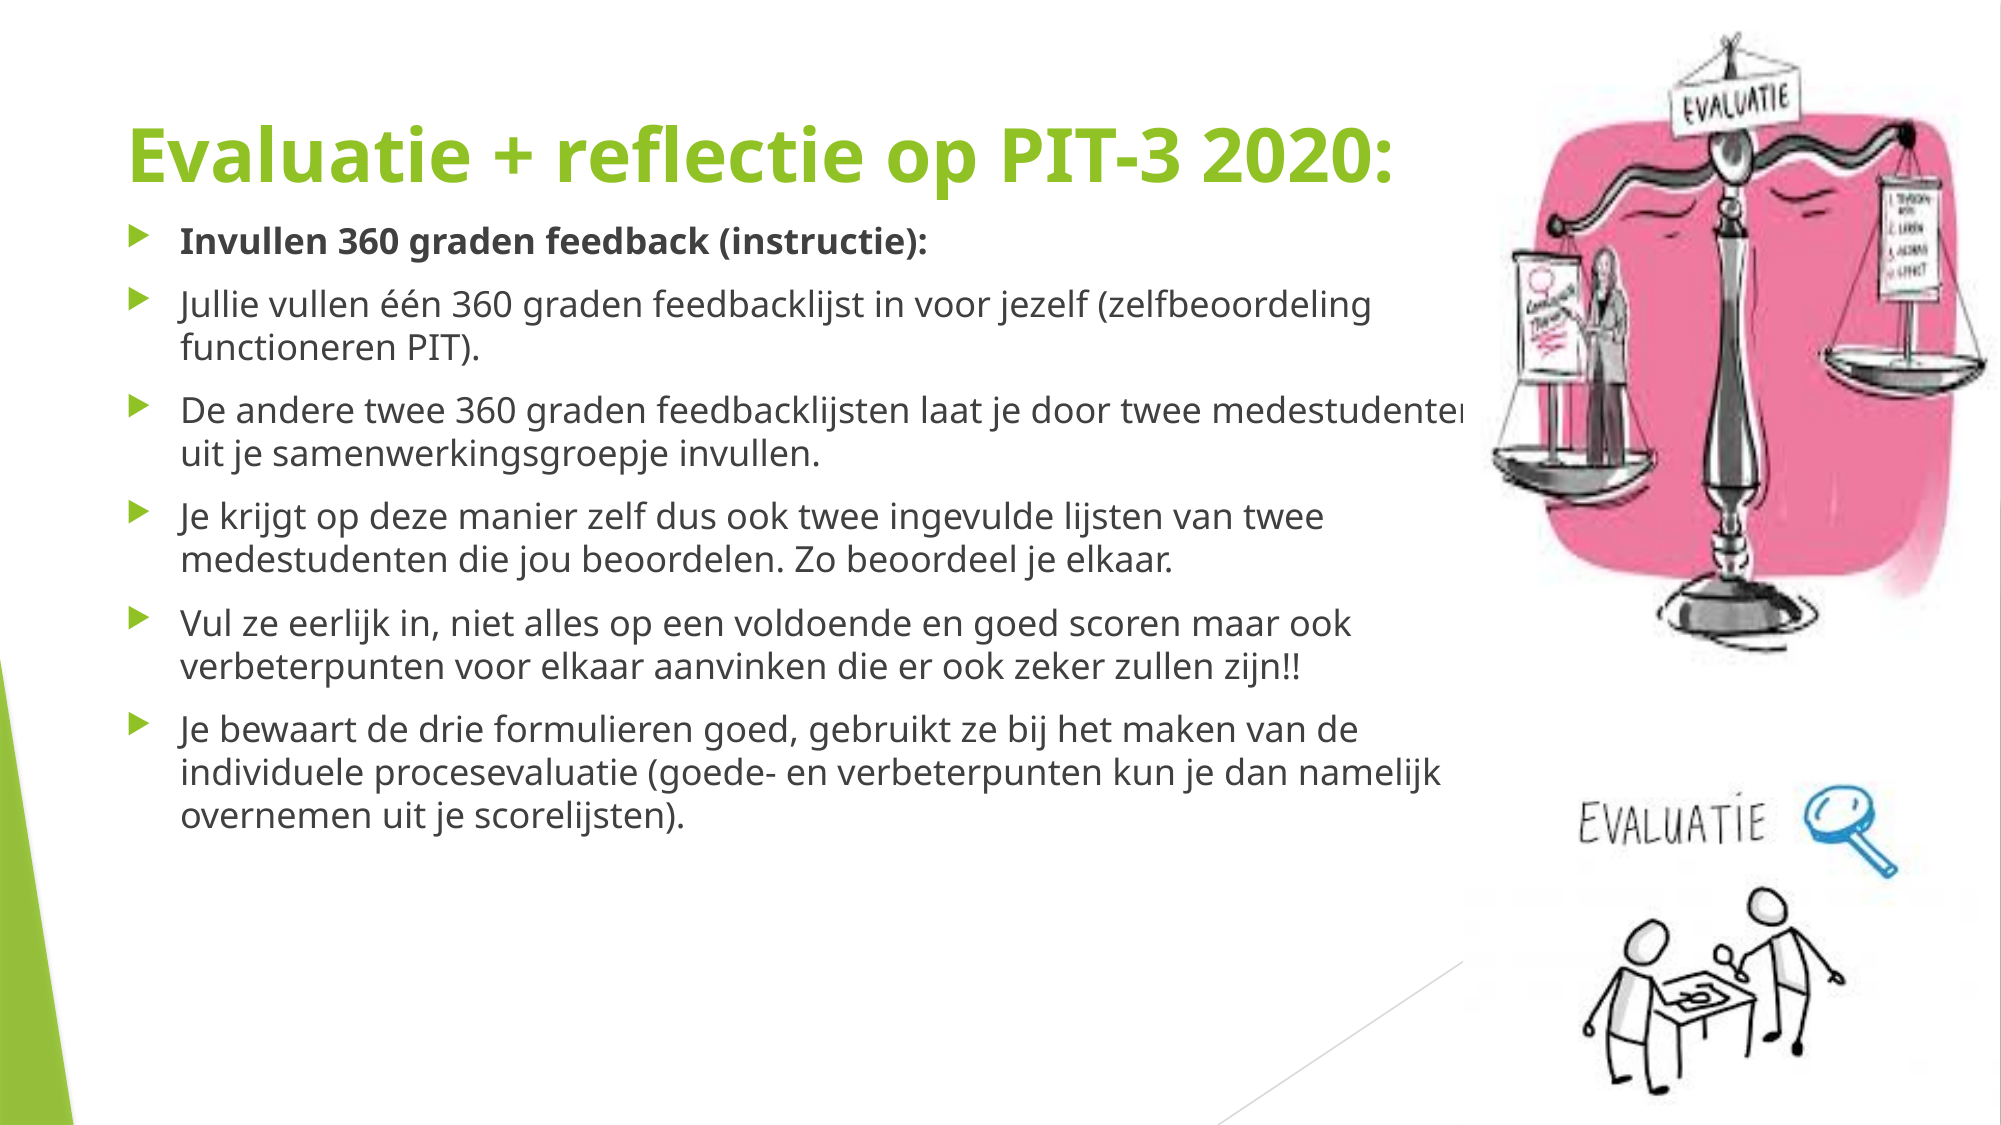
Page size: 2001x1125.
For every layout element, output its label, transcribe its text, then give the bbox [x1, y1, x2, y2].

list Invullen 360 graden feedback (instructie): Jullie vullen één 360 graden feedbacklijst in voor jezelf (zelfbeoordeling functioneren PIT). De andere twee 360 graden feedbacklijsten laat je door twee medestudenten uit je samenwerkingsgroepje invullen. Je krijgt op deze manier zelf dus ook twee ingevulde lijsten van twee medestudenten die jou beoordelen. Zo beoordeel je elkaar. Vul ze eerlijk in, niet alles op een voldoende en goed scoren maar ook verbeterpunten voor elkaar aanvinken die er ook zeker zullen zijn!! Je bewaart de drie formulieren goed, gebruikt ze bij het maken van de individuele procesevaluatie (goede- en verbeterpunten kun je dan namelijk overnemen uit je scorelijsten). [111, 210, 1458, 848]
picture [1462, 0, 2000, 1125]
title Evaluatie + reflectie op PIT-3 2020: [111, 99, 1458, 210]
